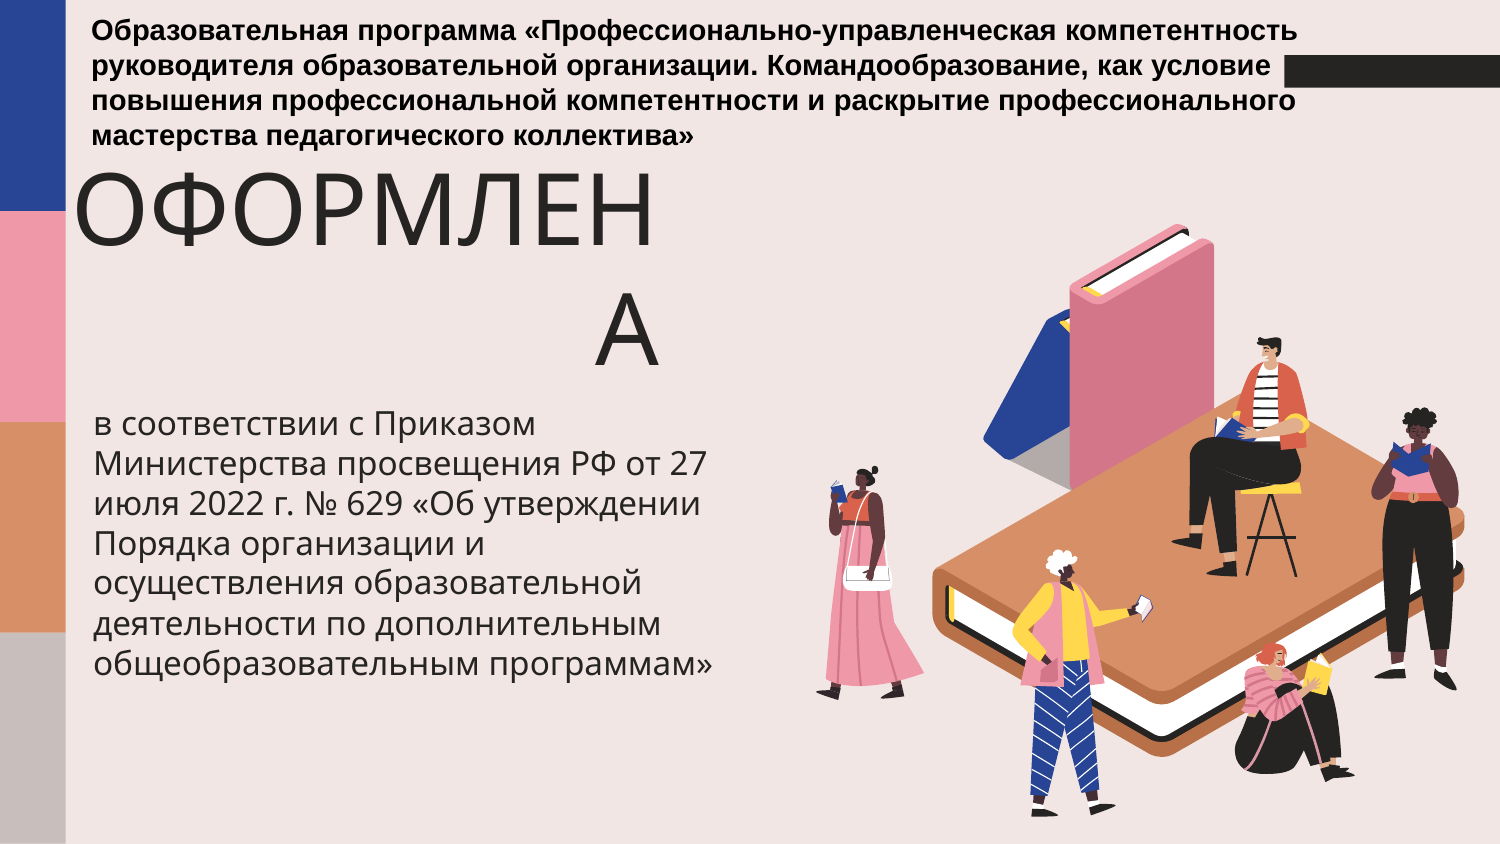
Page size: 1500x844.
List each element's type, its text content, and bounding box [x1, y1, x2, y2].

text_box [814, 224, 1466, 817]
text_box Образовательная программа «Профессионально-управленческая компетентность руководителя образовательной организации. Командообразование, как условие повышения профессиональной компетентности и раскрытие профессионального мастерства педагогического коллектива» [76, 3, 1356, 159]
subtitle в соответствии с Приказом Министерства просвещения РФ от 27 июля 2022 г. № 629 «Об утверждении Порядка организации и осуществления образовательной деятельности по дополнительным общеобразовательным программам» [78, 387, 743, 463]
title ОФОРМЛЕНА [9, 233, 675, 401]
